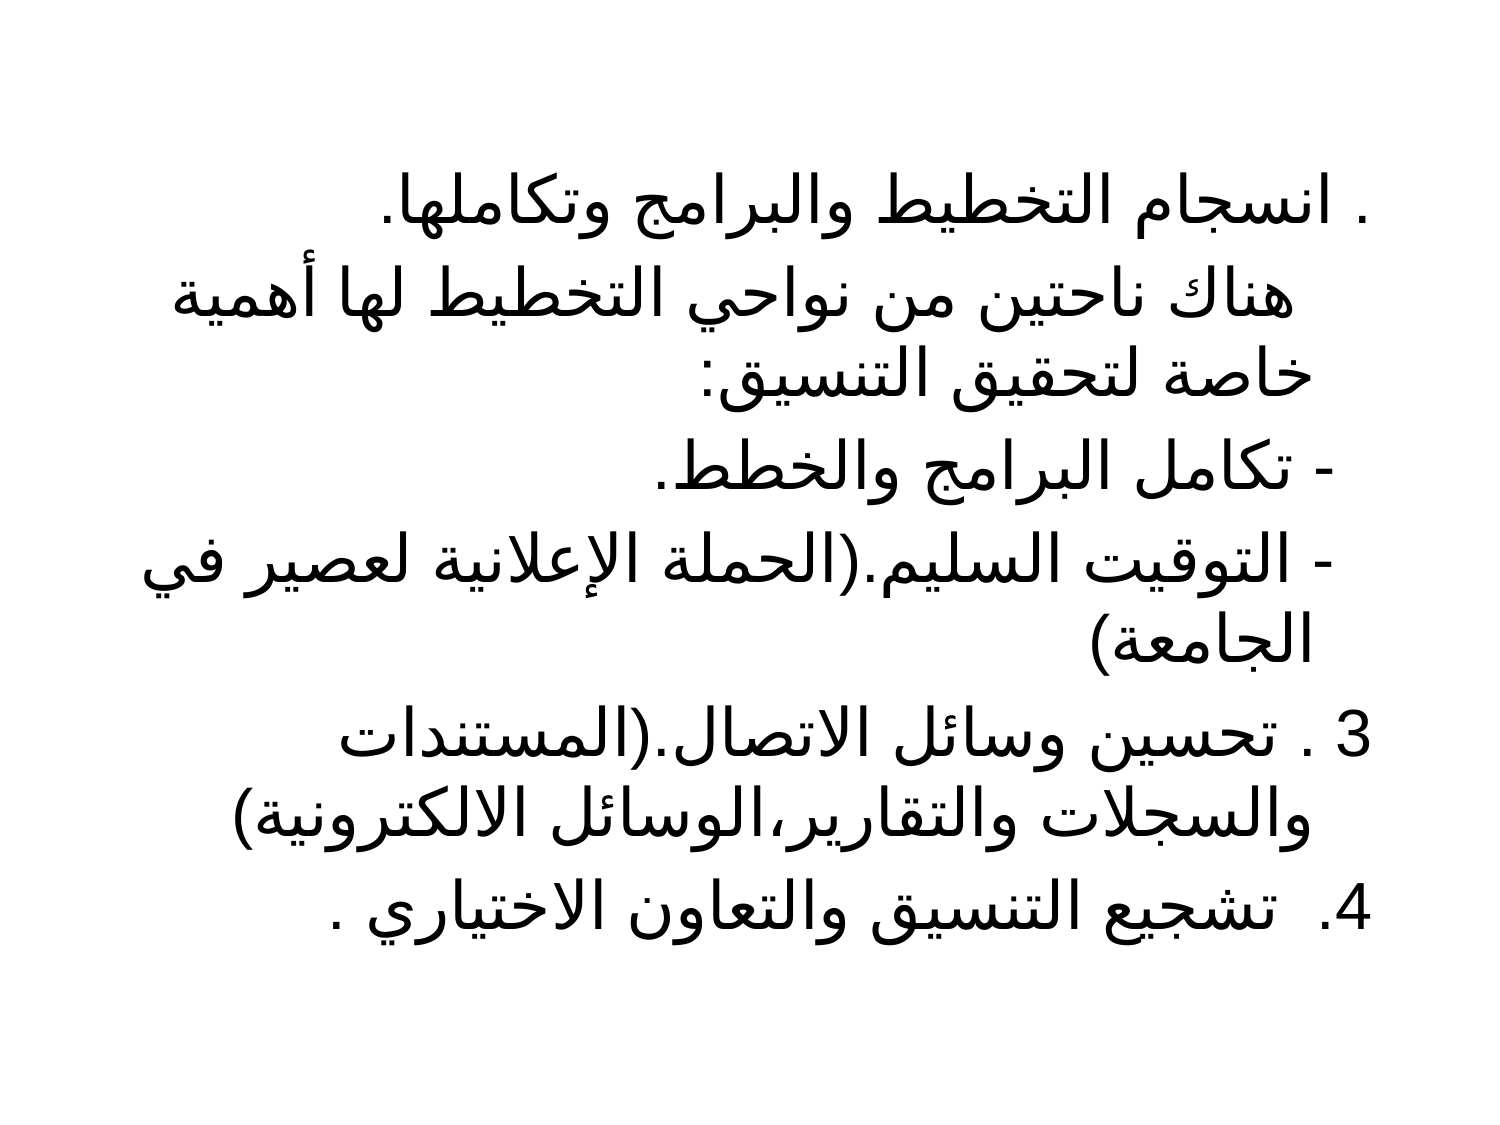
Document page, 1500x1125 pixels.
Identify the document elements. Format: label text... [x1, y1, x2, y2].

list . انسجام التخطيط والبرامج وتكاملها. هناك ناحتين من نواحي التخطيط لها أهمية خاصة لتحقيق التنسيق: - تكامل البرامج والخطط. - التوقيت السليم.(الحملة الإعلانية لعصير في الجامعة) 3 . تحسين وسائل الاتصال.(المستندات والسجلات والتقارير،الوسائل الالكترونية) 4. تشجيع التنسيق والتعاون الاختياري . [112, 148, 1388, 1001]
